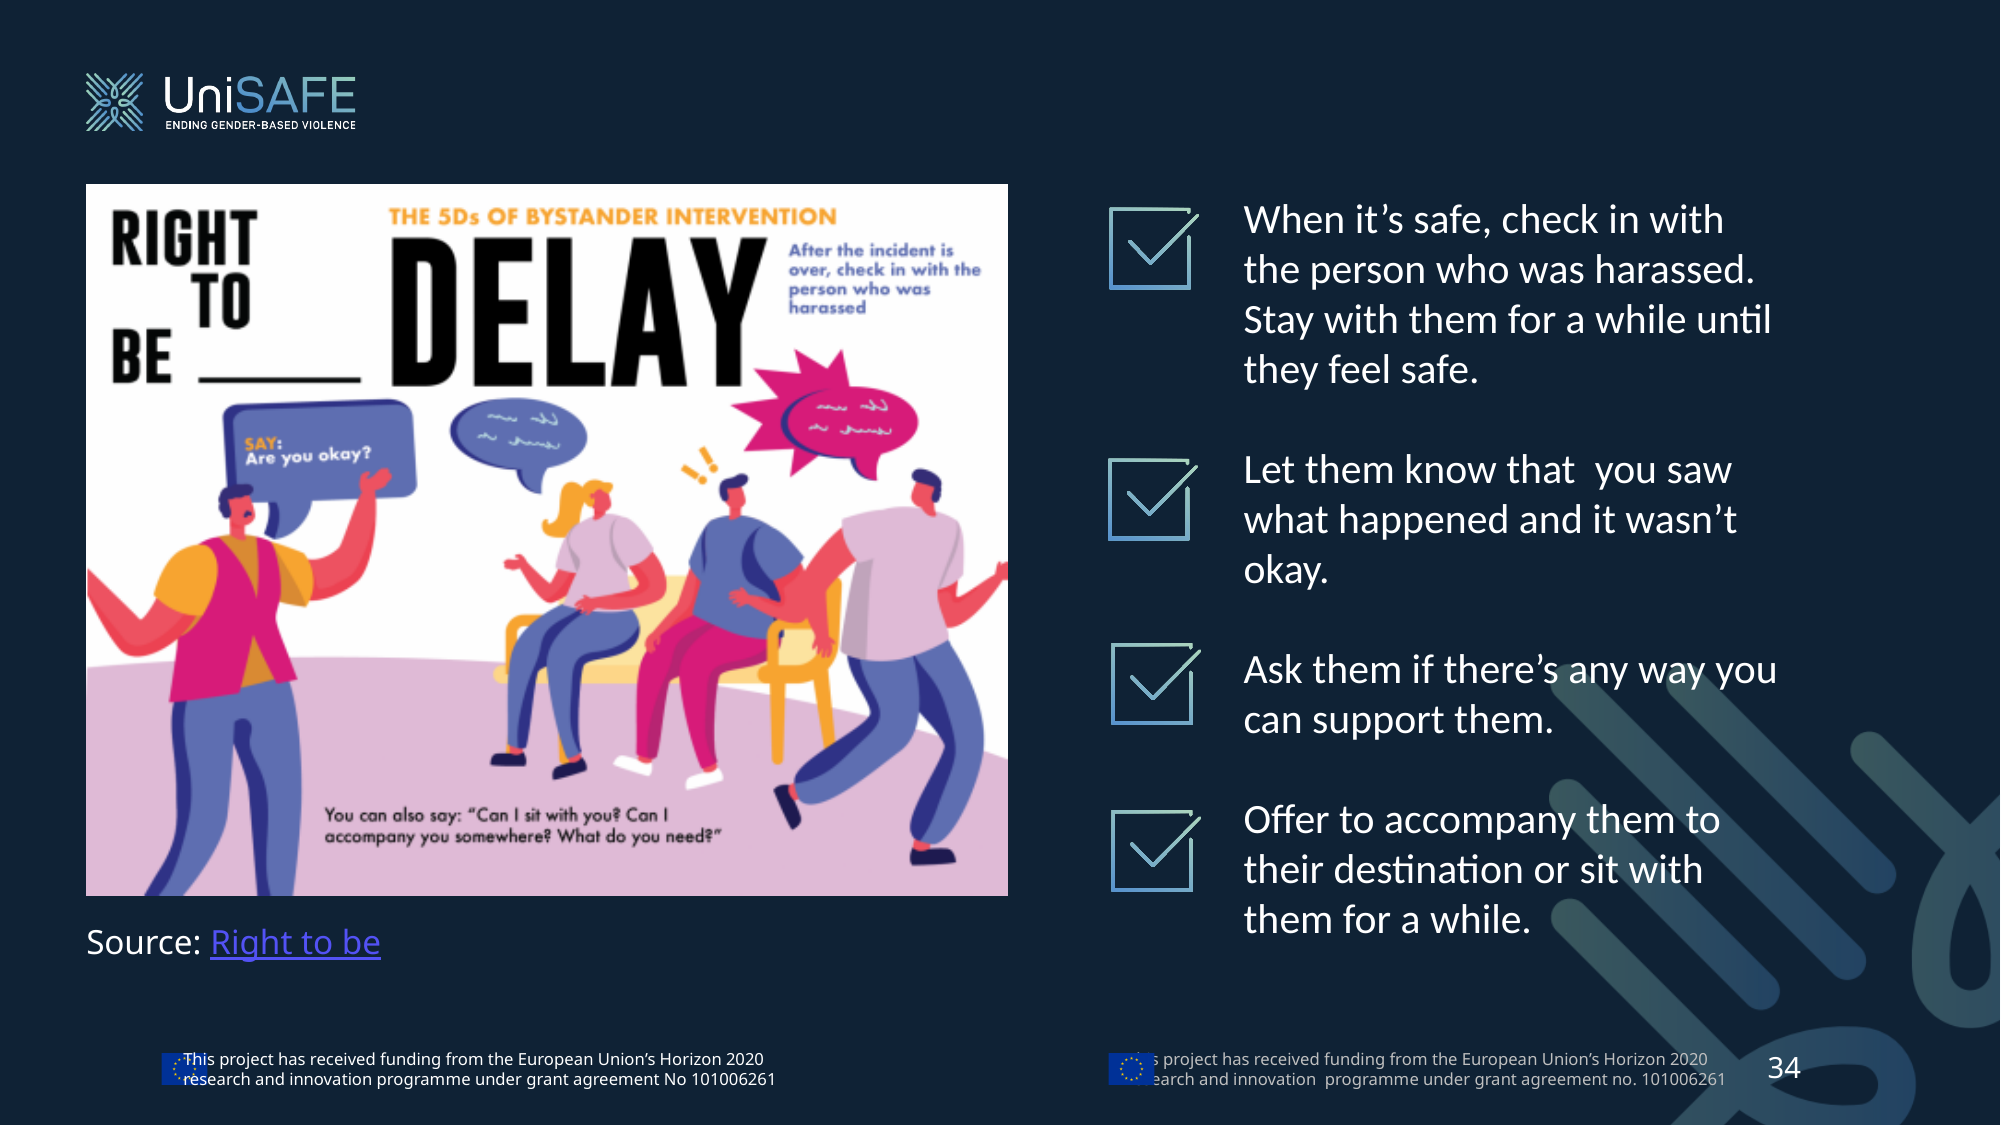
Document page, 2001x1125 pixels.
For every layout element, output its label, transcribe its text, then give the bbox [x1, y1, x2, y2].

text_box [1111, 643, 1193, 725]
text_box This project has received funding from the European Union’s Horizon 2020 research and innovation programme under grant agreement no. 101006261 [1112, 1041, 1743, 1097]
text_box [1111, 810, 1193, 892]
text_box [1130, 649, 1201, 700]
text_box [1109, 207, 1191, 290]
text_box When it’s safe, check in with the person who was harassed. Stay with them for a while until they feel safe. Let them know that you saw what happened and it wasn’t okay. Ask them if there’s any way you can support them. Offer to accompany them to their destination or sit with them for a while. [1243, 184, 1779, 950]
text_box [1130, 816, 1201, 867]
picture [86, 184, 1008, 896]
text_box [1108, 458, 1190, 541]
picture [1108, 1053, 1155, 1085]
picture [86, 73, 356, 131]
text_box [1127, 465, 1198, 516]
text_box [1128, 214, 1199, 265]
text_box Source: Right to be [86, 890, 1741, 1019]
